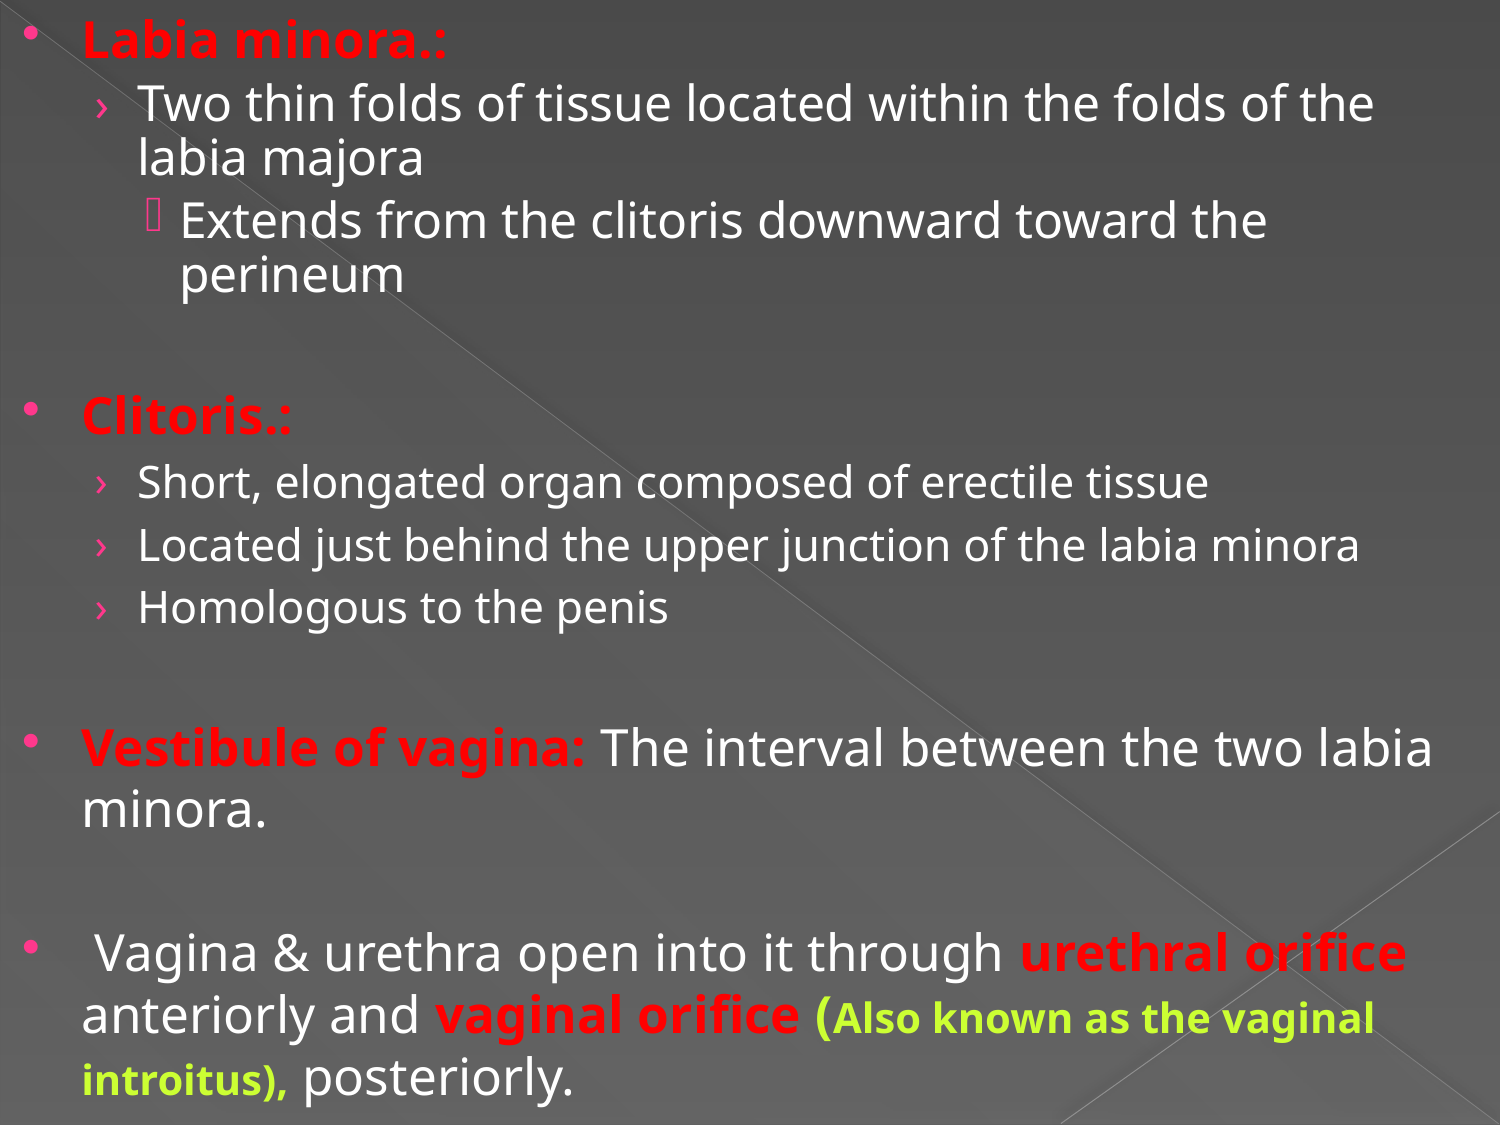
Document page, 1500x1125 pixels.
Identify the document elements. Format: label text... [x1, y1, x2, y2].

list Labia minora.: Two thin folds of tissue located within the folds of the labia majora Extends from the clitoris downward toward the perineum Clitoris.: Short, elongated organ composed of erectile tissue Located just behind the upper junction of the labia minora Homologous to the penis Vestibule of vagina: The interval between the two labia minora. Vagina & urethra open into it through urethral orifice anteriorly and vaginal orifice (Also known as the vaginal introitus), posteriorly. [0, 0, 1500, 1125]
